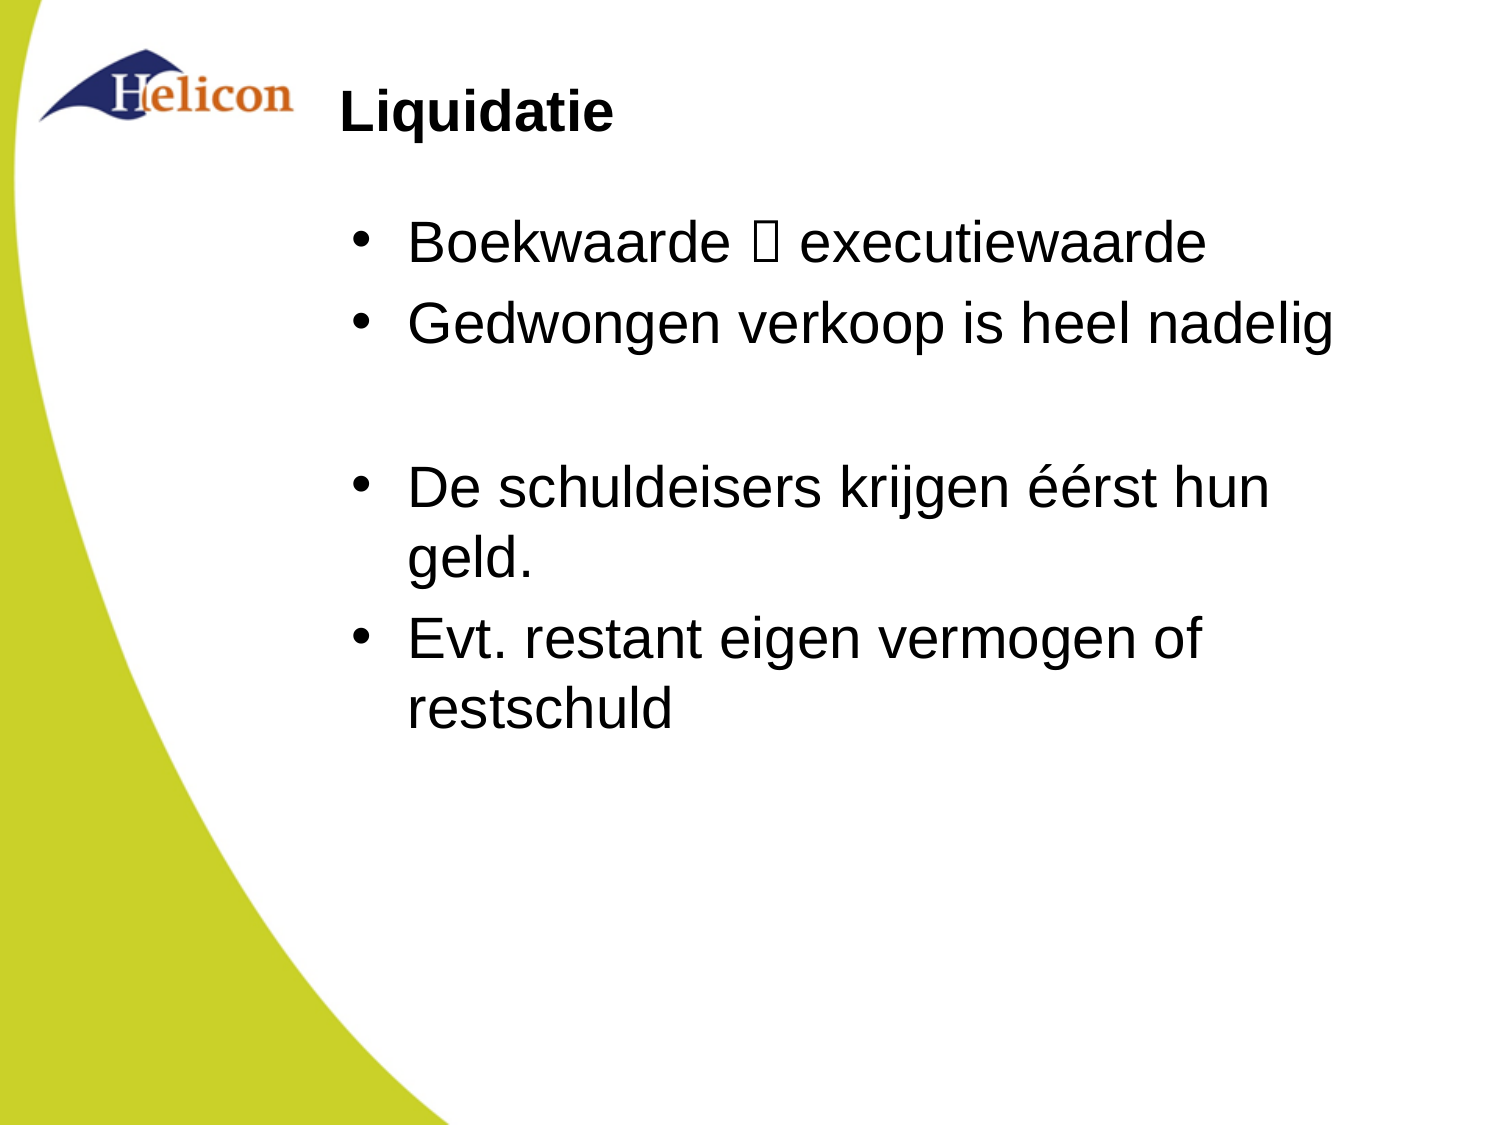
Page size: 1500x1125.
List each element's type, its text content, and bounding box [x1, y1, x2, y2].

list Boekwaarde  executiewaarde Gedwongen verkoop is heel nadelig De schuldeisers krijgen éérst hun geld. Evt. restant eigen vermogen of restschuld [336, 196, 1425, 1005]
picture [0, 0, 1500, 1125]
title Liquidatie [324, 54, 1415, 161]
